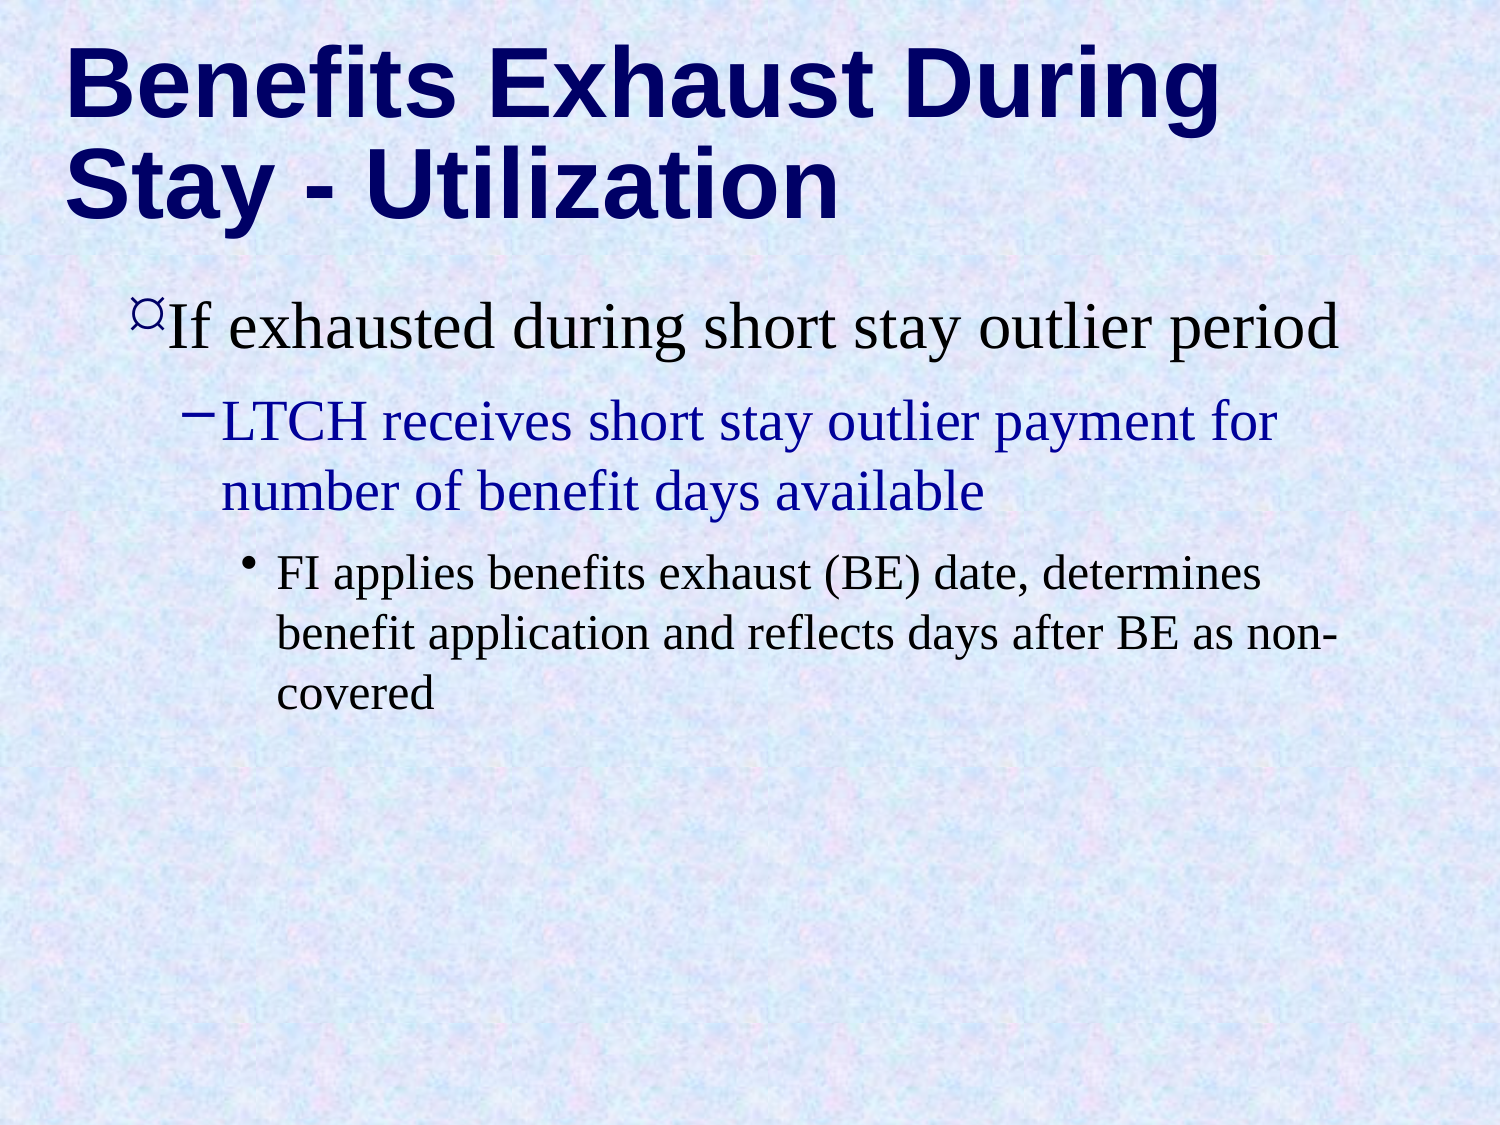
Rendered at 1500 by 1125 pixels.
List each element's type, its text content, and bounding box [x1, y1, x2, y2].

list If exhausted during short stay outlier period LTCH receives short stay outlier payment for number of benefit days available FI applies benefits exhaust (BE) date, determines benefit application and reflects days after BE as non-covered [112, 275, 1375, 1050]
title Benefits Exhaust During Stay - Utilization [50, 37, 1450, 238]
